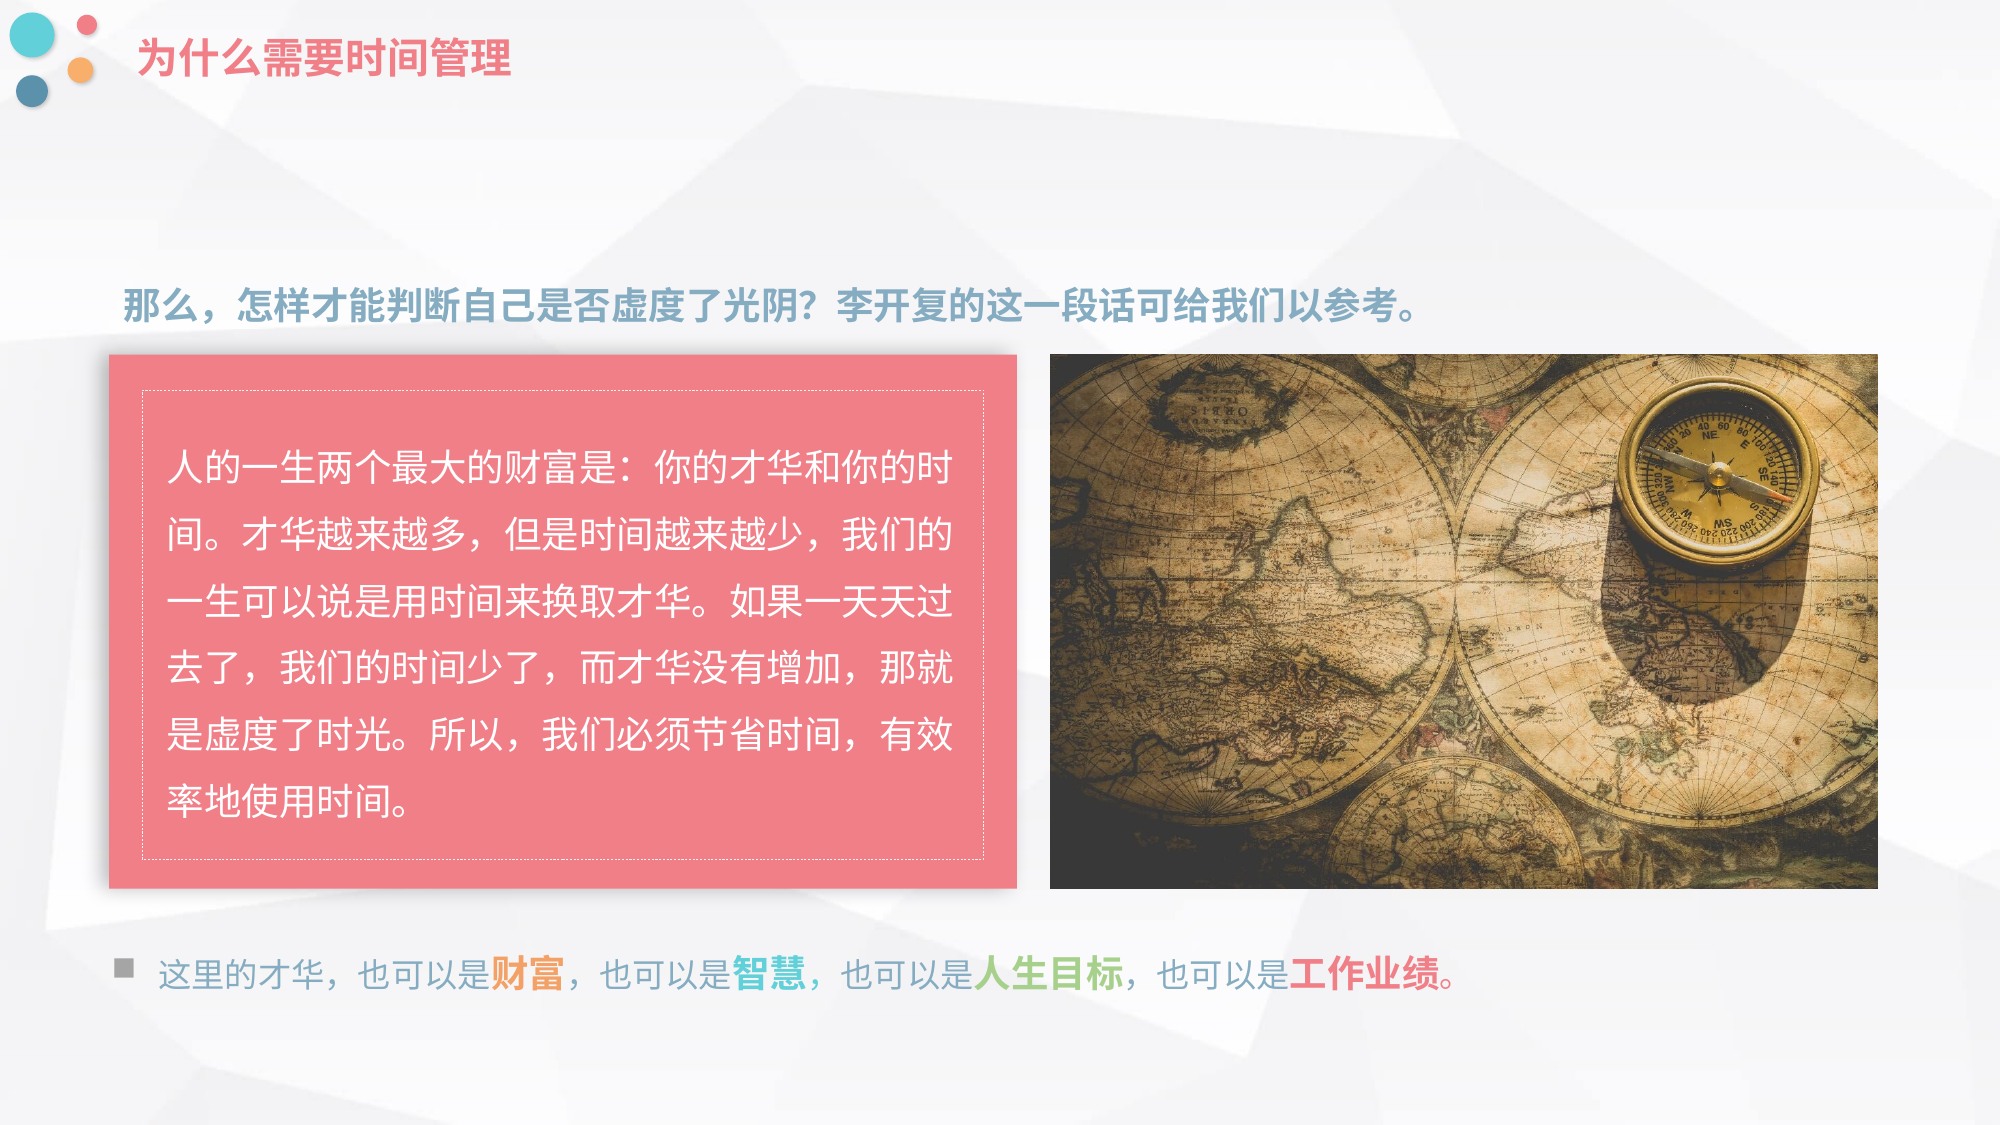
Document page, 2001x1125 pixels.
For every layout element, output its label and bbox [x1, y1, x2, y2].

text_box [108, 354, 1017, 889]
picture [0, 0, 2000, 1125]
